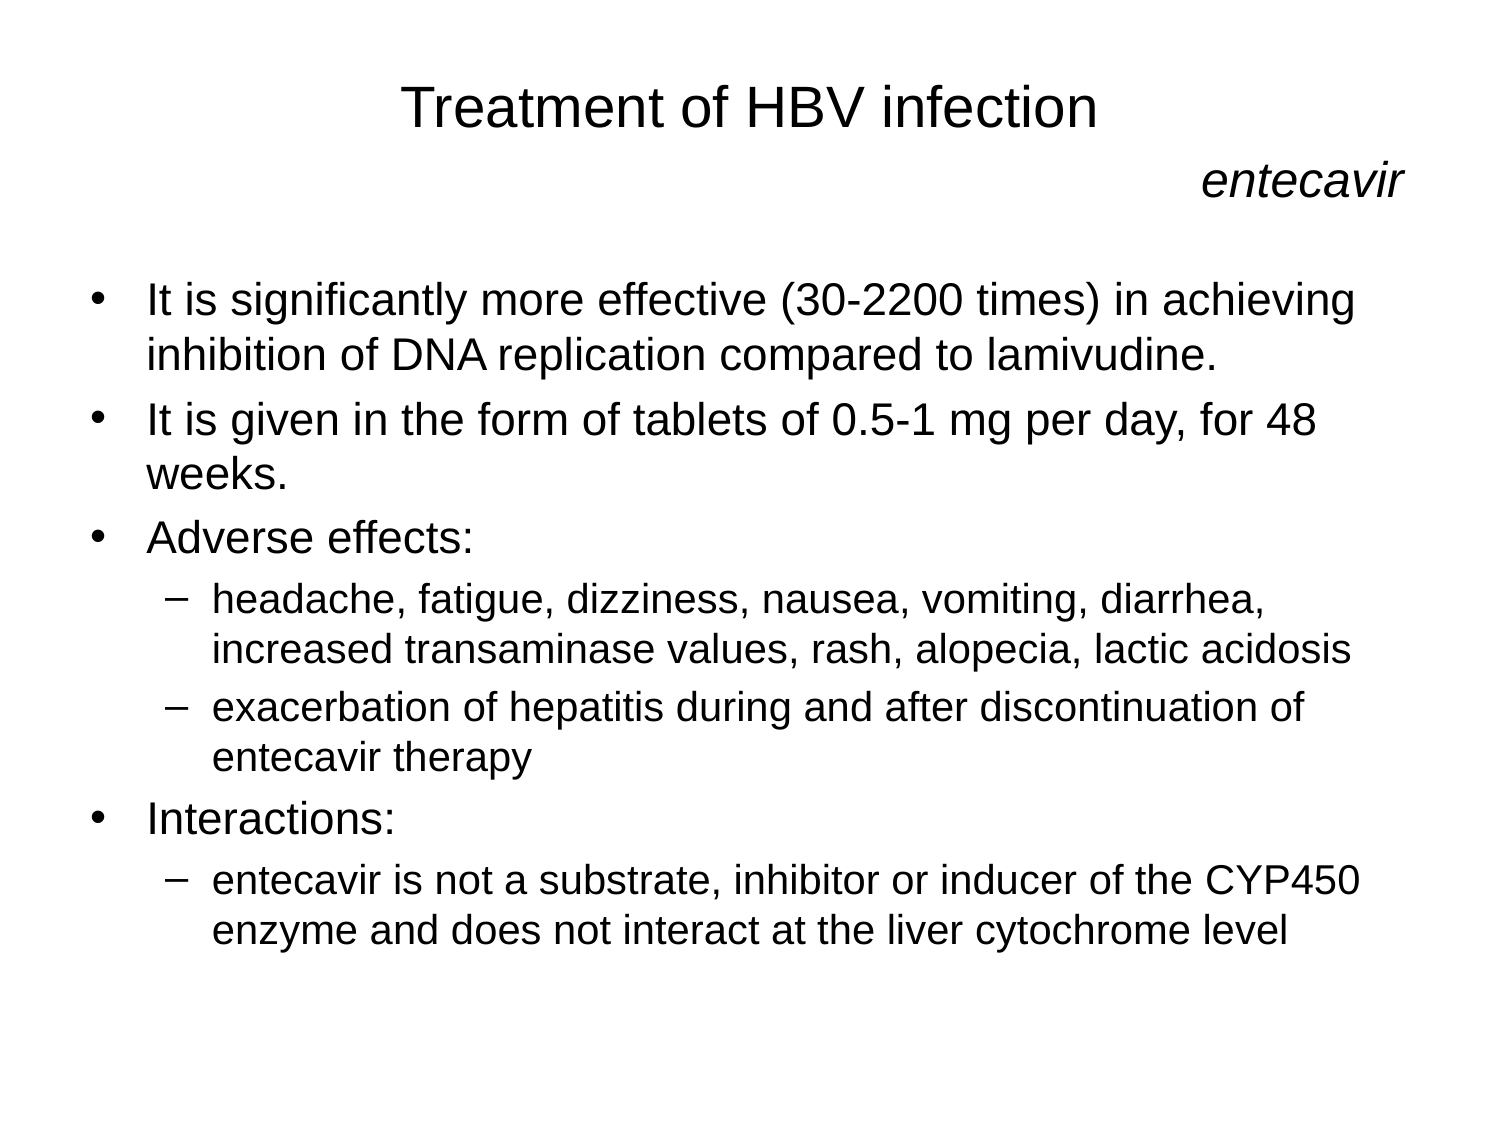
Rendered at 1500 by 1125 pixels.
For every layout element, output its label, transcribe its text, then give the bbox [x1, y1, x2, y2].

list It is significantly more effective (30-2200 times) in achieving inhibition of DNA replication compared to lamivudine. It is given in the form of tablets of 0.5-1 mg per day, for 48 weeks. Adverse effects: headache, fatigue, dizziness, nausea, vomiting, diarrhea, increased transaminase values, rash, alopecia, lactic acidosis exacerbation of hepatitis during and after discontinuation of entecavir therapy Interactions: entecavir is not a substrate, inhibitor or inducer of the CYP450 enzyme and does not interact at the liver cytochrome level [75, 262, 1425, 1005]
title Treatment of HBV infection entecavir [75, 45, 1425, 233]
